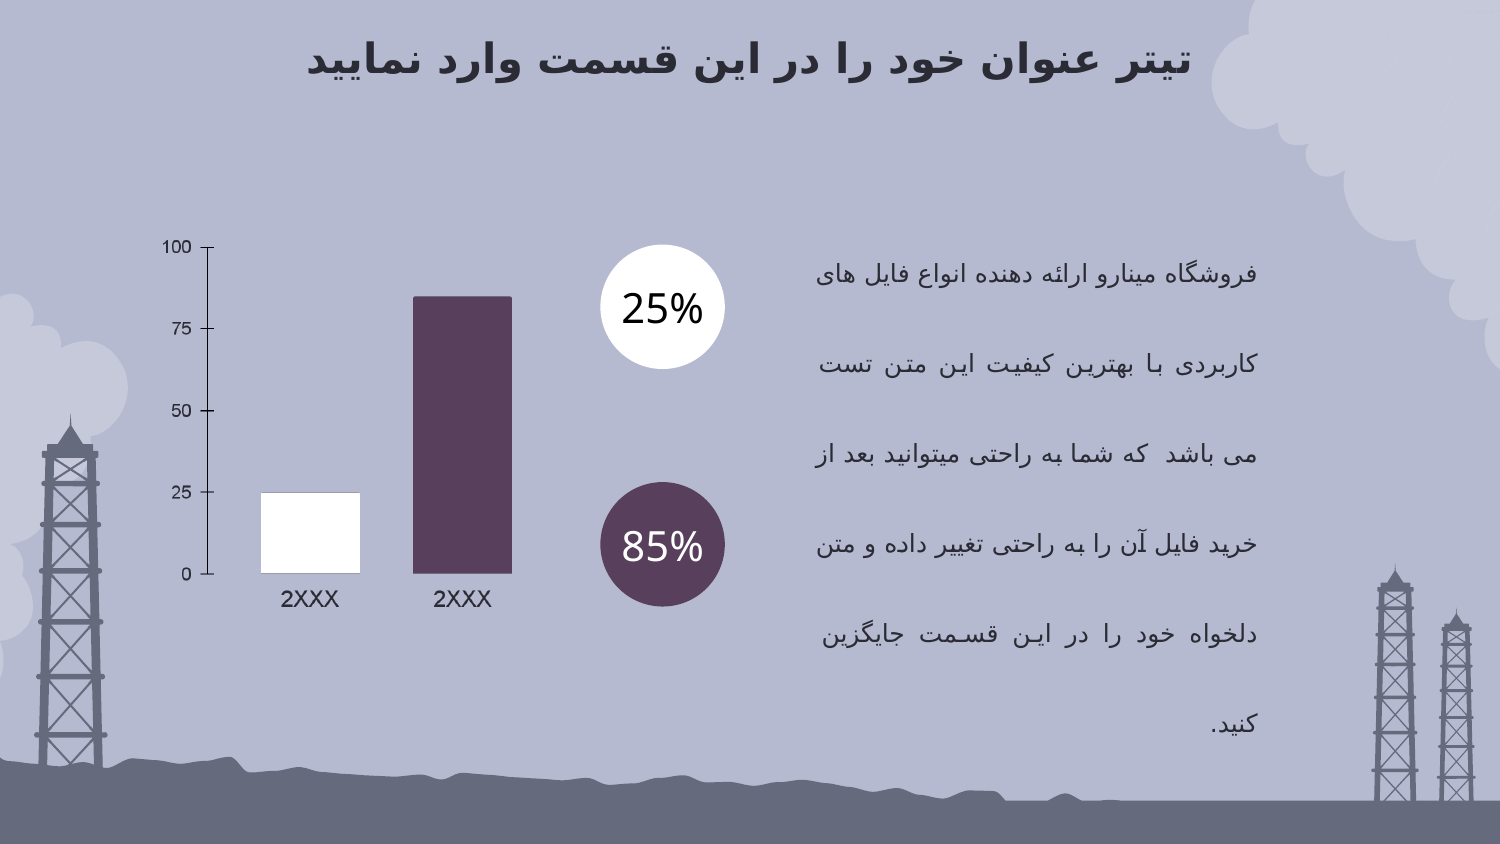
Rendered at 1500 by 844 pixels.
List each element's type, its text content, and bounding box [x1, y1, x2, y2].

text_box فروشگاه مینارو ارائه دهنده انواع فایل های کاربردی با بهترین کیفیت این متن تست می باشد که شما به راحتی میتوانید بعد از خرید فایل آن را به راحتی تغییر داده و متن دلخواه خود را در این قسمت جایگزین کنید. [800, 190, 1273, 745]
text_box [608, 244, 717, 276]
text_box [608, 337, 718, 370]
text_box [608, 575, 717, 607]
title 85% [591, 514, 735, 575]
text_box [608, 482, 717, 514]
text_box تیتر عنوان خود را در این قسمت وارد نمایید [0, 0, 1500, 90]
picture [140, 215, 586, 633]
title 25% [591, 276, 735, 337]
